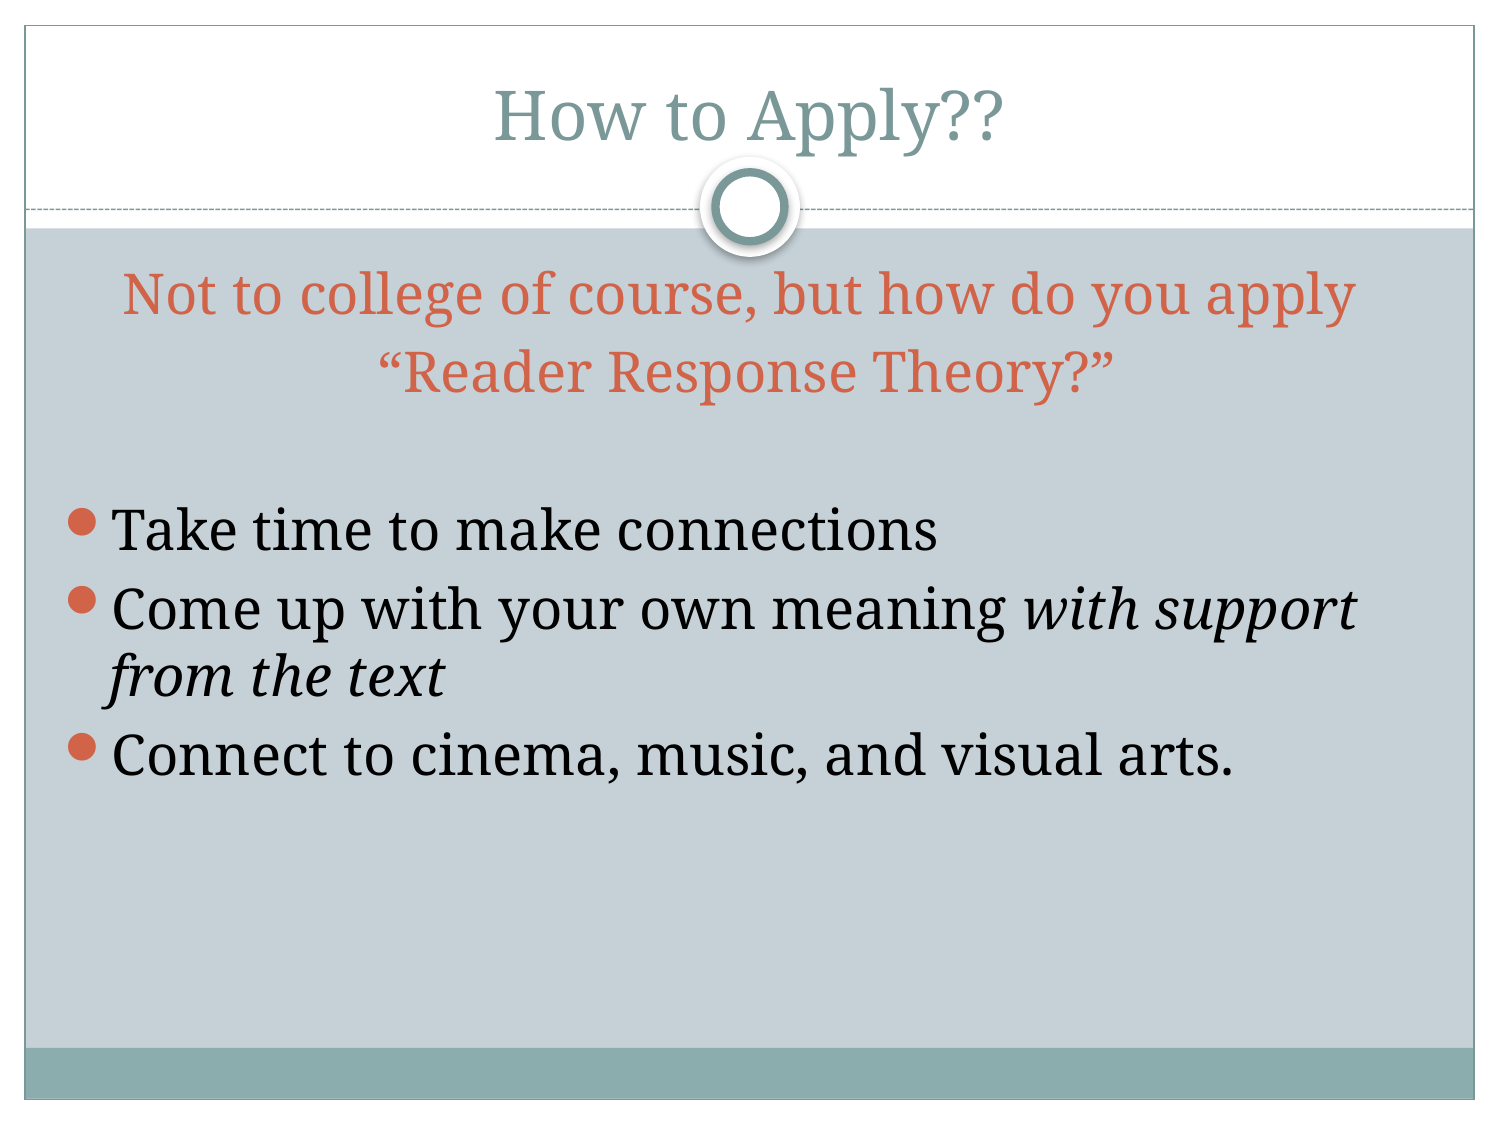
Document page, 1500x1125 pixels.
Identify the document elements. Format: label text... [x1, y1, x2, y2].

list Not to college of course, but how do you apply “Reader Response Theory?” Take time to make connections Come up with your own meaning with support from the text Connect to cinema, music, and visual arts. [49, 250, 1445, 1001]
title How to Apply?? [49, 37, 1450, 162]
